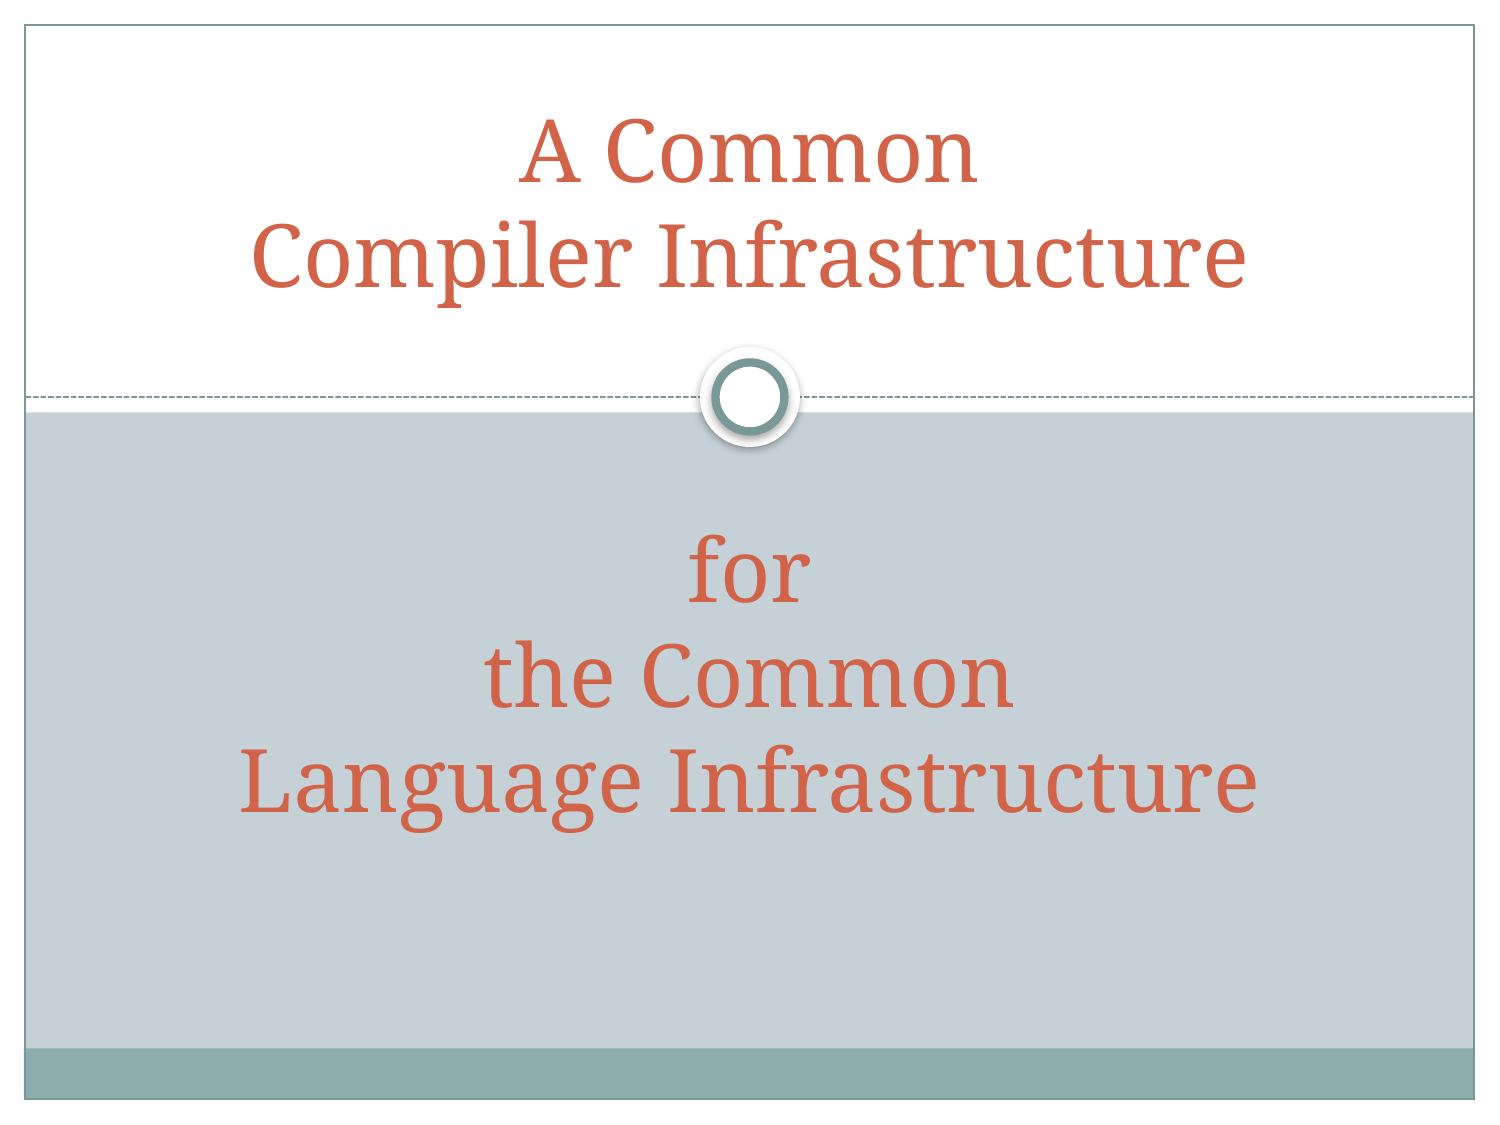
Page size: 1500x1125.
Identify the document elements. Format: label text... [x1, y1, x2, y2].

title A Common Compiler Infrastructure for the Common Language Infrastructure [75, 37, 1425, 838]
